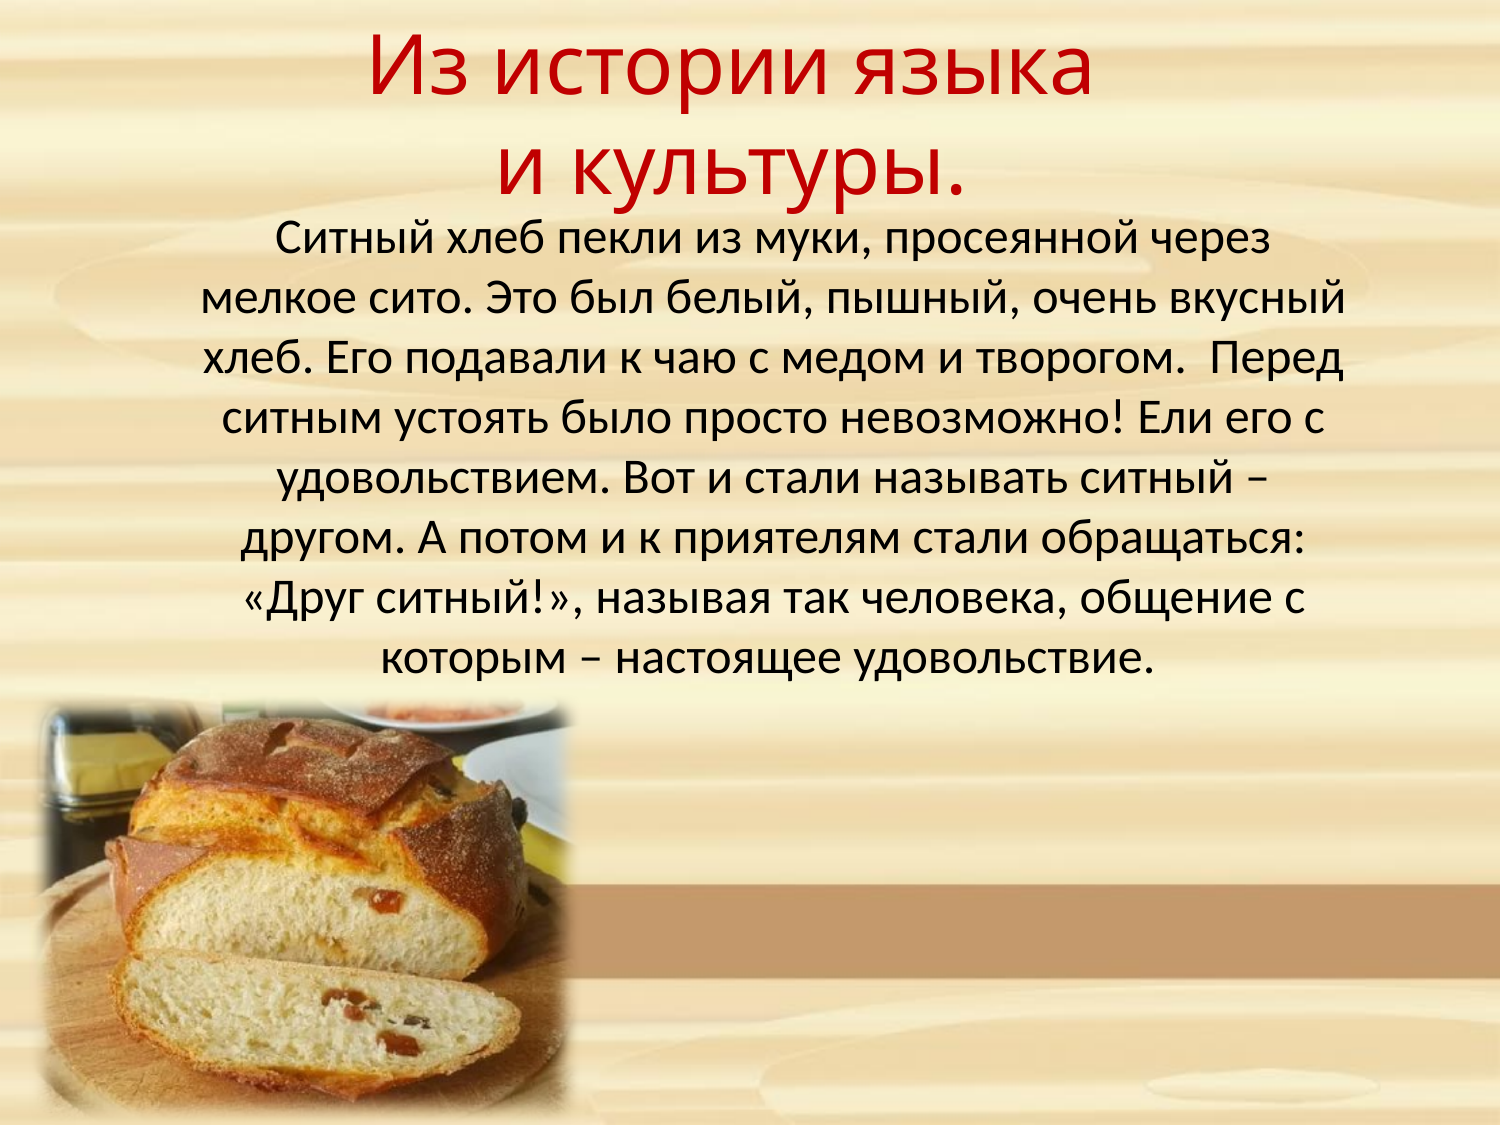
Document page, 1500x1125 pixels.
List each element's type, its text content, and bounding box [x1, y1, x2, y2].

text_box Из истории языка и культуры. [0, 4, 1484, 219]
picture [0, 0, 1500, 1125]
text_box Ситный хлеб пекли из муки, просеянной через мелкое сито. Это был белый, пышный, очень вкусный хлеб. Его подавали к чаю с медом и творогом. Перед ситным устоять было просто невозможно! Ели его с удовольствием. Вот и стали называть ситный – другом. А потом и к приятелям стали обращаться: «Друг ситный!», называя так человека, общение с которым – настоящее удовольствие. [182, 196, 1365, 821]
